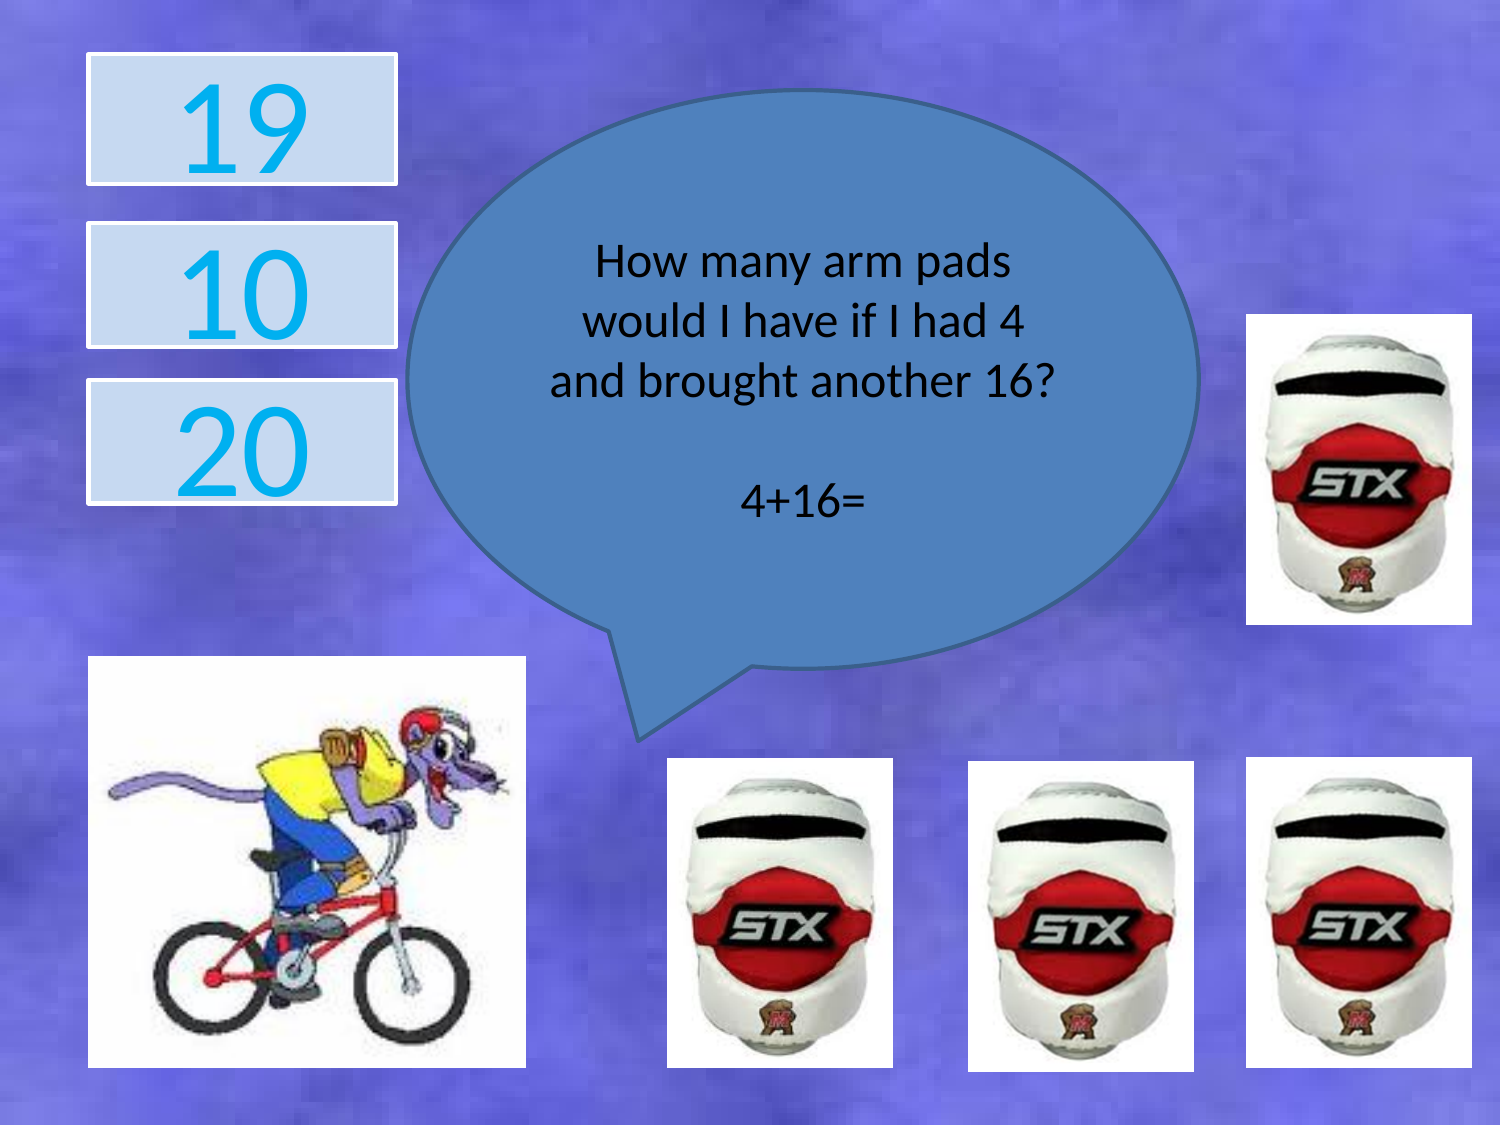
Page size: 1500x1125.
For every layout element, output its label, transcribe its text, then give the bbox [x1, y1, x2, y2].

text_box 20 [86, 378, 398, 506]
text_box 10 [86, 221, 398, 349]
text_box [405, 87, 1201, 744]
picture [0, 0, 1500, 1125]
text_box 19 [86, 52, 398, 186]
text_box How many arm pads would I have if I had 4 and brought another 16? 4+16= [525, 219, 1081, 535]
